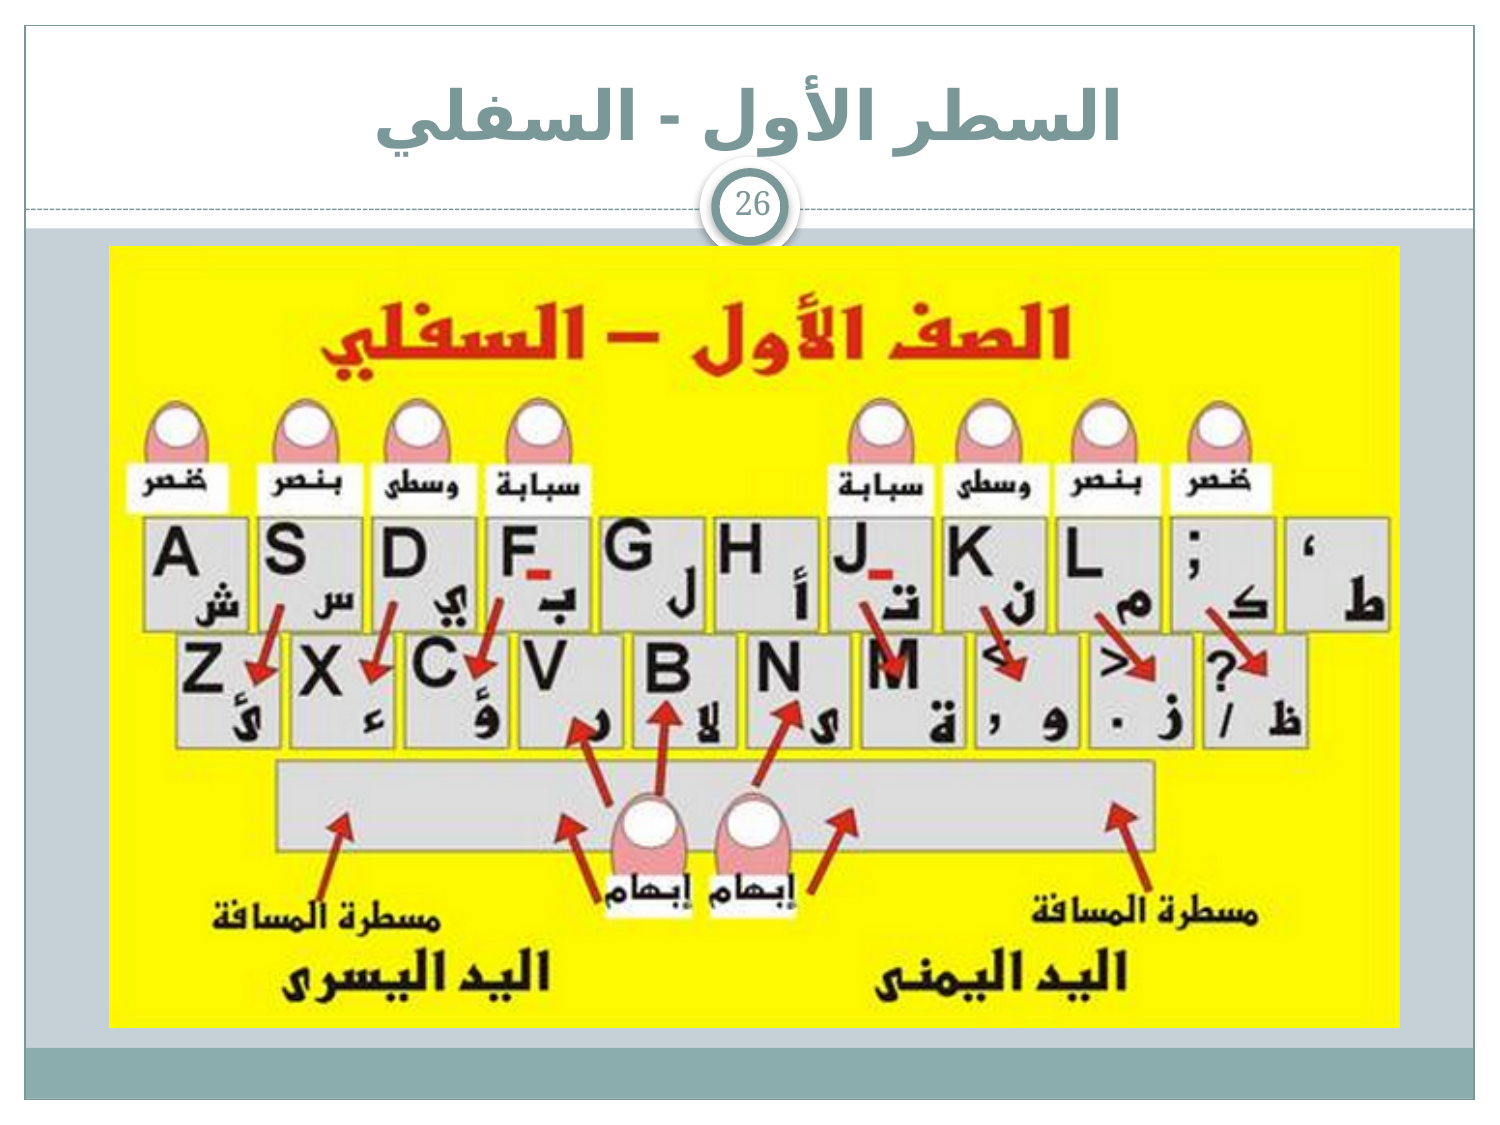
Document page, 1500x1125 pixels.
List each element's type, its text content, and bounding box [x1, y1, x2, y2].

title السطر الأول - السفلي [49, 37, 1450, 162]
slide_number 26 [715, 168, 791, 241]
picture [108, 246, 1401, 1028]
